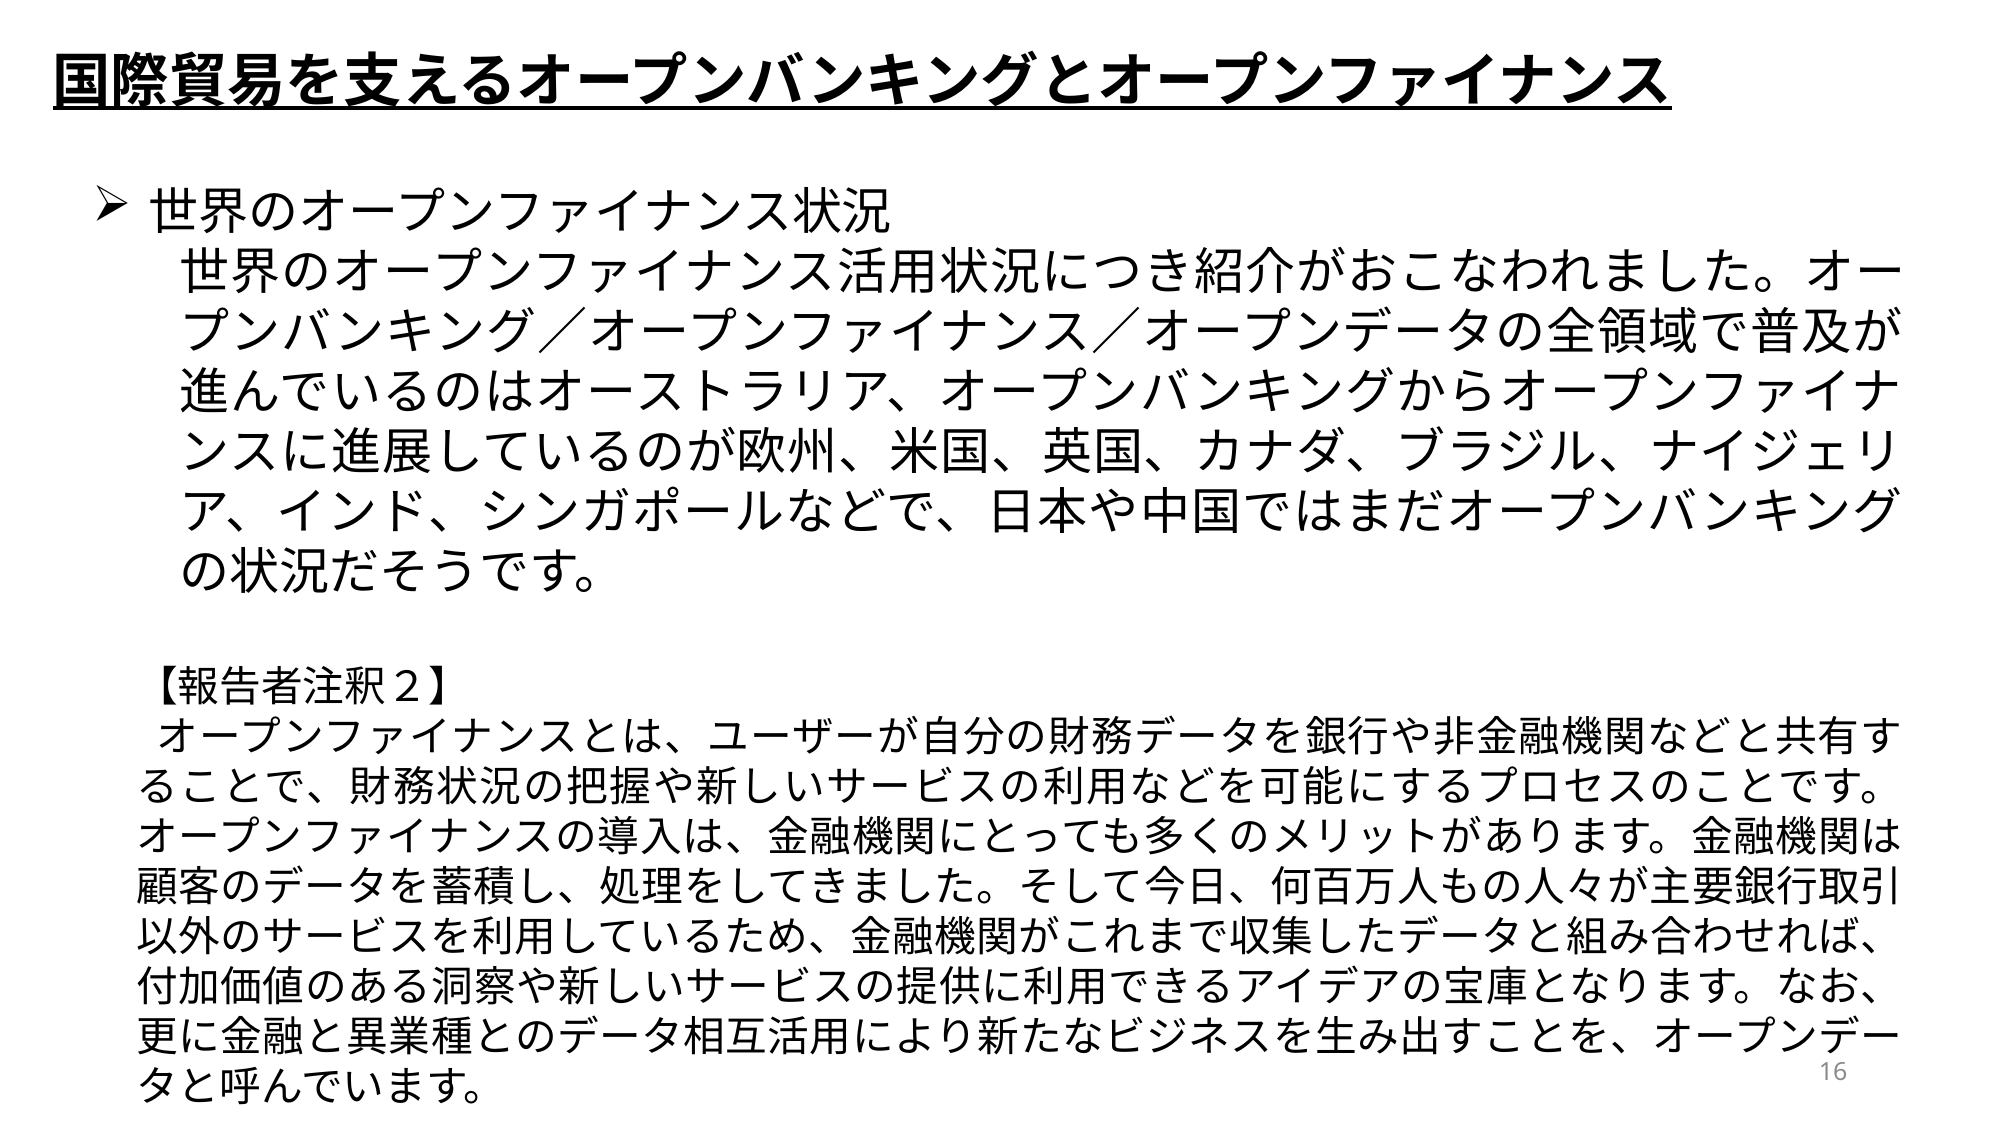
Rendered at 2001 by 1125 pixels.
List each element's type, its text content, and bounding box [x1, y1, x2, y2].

text_box 国際貿易を支えるオープンバンキングとオープンファイナンス [37, 36, 1918, 121]
text_box 世界のオープンファイナンス状況 世界のオープンファイナンス活用状況につき紹介がおこなわれました。オープンバンキング／オープンファイナンス／オープンデータの全領域で普及が進んでいるのはオーストラリア、オープンバンキングからオープンファイナンスに進展しているのが欧州、米国、英国、カナダ、ブラジル、ナイジェリア、インド、シンガポールなどで、日本や中国ではまだオープンバンキングの状況だそうです。 【報告者注釈２】 オープンファイナンスとは、ユーザーが自分の財務データを銀行や非金融機関などと共有することで、財務状況の把握や新しいサービスの利用などを可能にするプロセスのことです。オープンファイナンスの導入は、金融機関にとっても多くのメリットがあります。金融機関は顧客のデータを蓄積し、処理をしてきました。そして今日、何百万人もの人々が主要銀行取引以外のサービスを利用しているため、金融機関がこれまで収集したデータと組み合わせれば、付加価値のある洞察や新しいサービスの提供に利用できるアイデアの宝庫となります。なお、更に金融と異業種とのデータ相互活用により新たなビジネスを生み出すことを、オープンデータと呼んでいます。 [77, 172, 1918, 1125]
slide_number 16 [1412, 1042, 1863, 1103]
